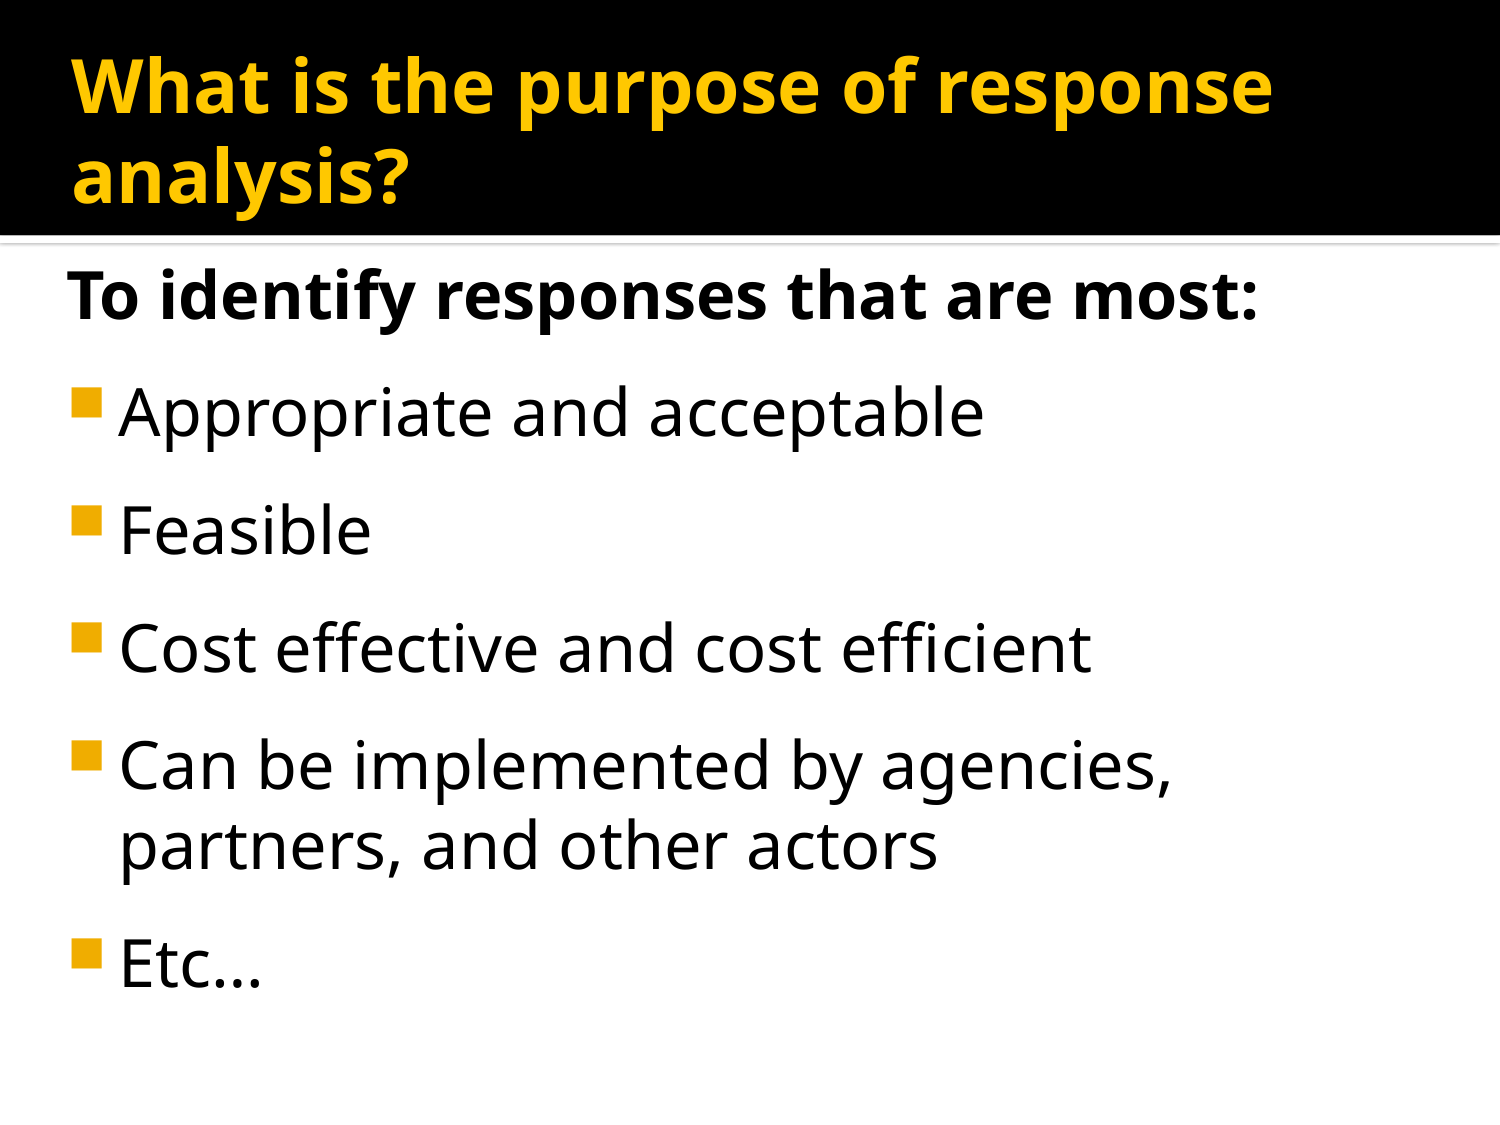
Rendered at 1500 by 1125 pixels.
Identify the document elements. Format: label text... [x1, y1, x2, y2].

list To identify responses that are most: Appropriate and acceptable Feasible Cost effective and cost efficient Can be implemented by agencies, partners, and other actors Etc… [37, 237, 1461, 1107]
title What is the purpose of response analysis? [56, 25, 1443, 231]
